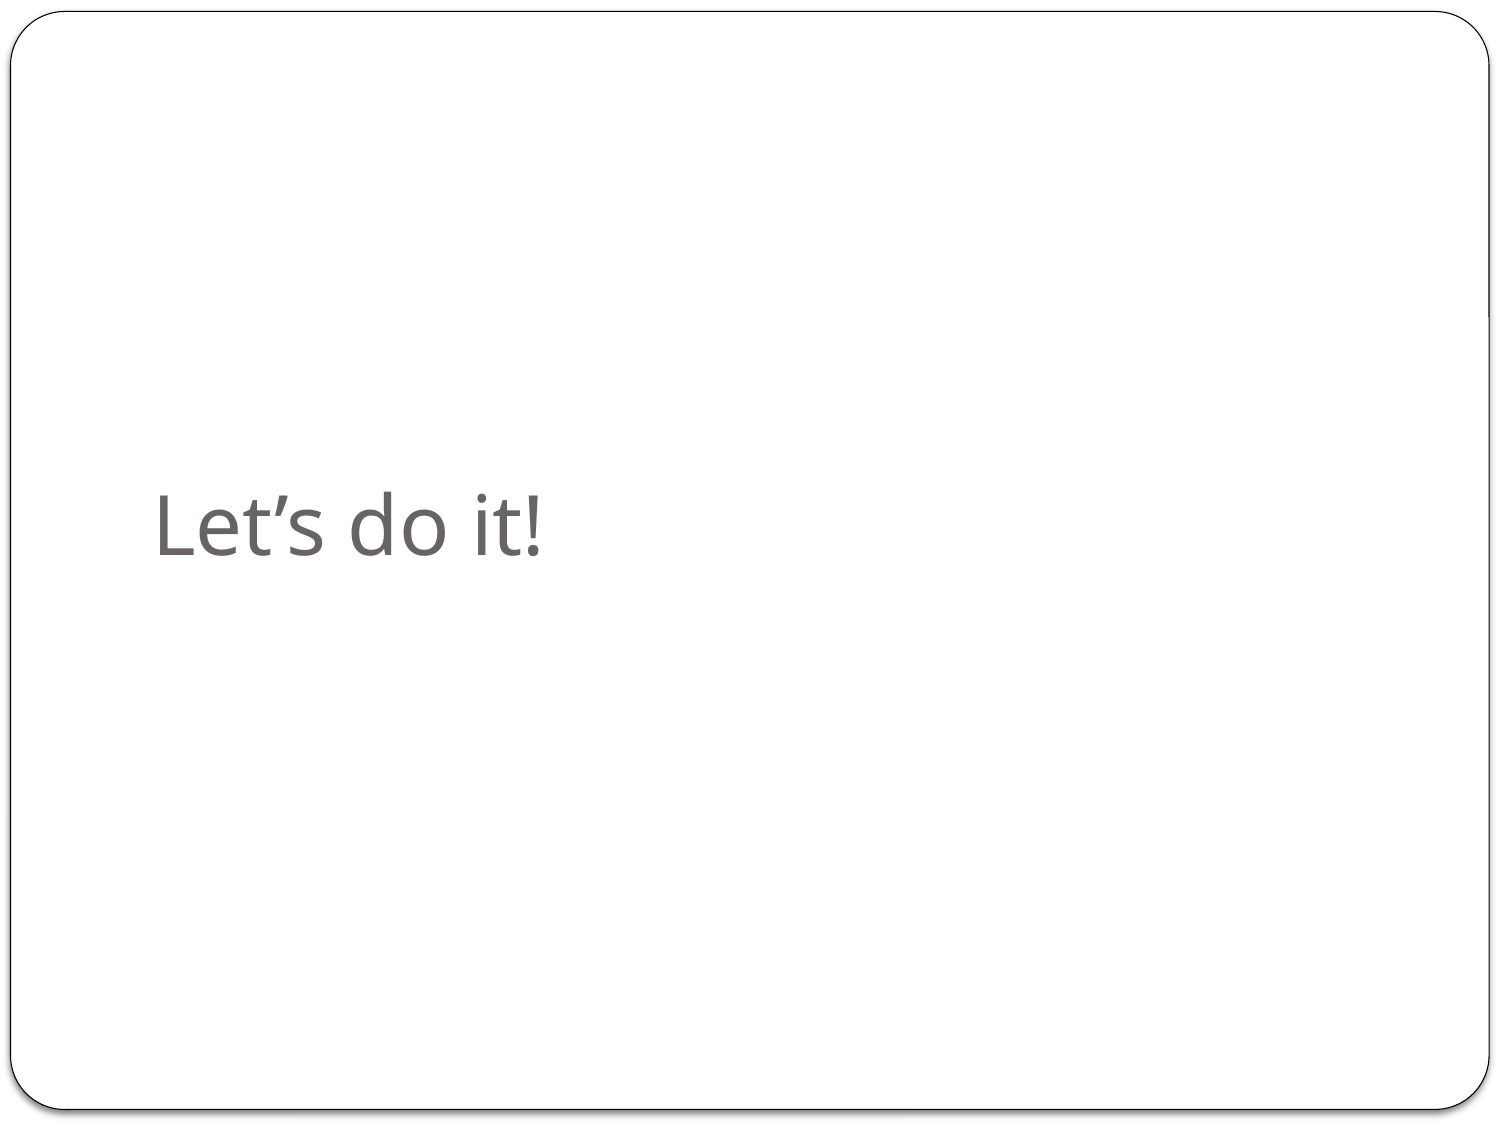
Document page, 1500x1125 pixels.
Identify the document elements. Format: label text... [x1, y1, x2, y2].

title Let’s do it! [137, 399, 1413, 588]
